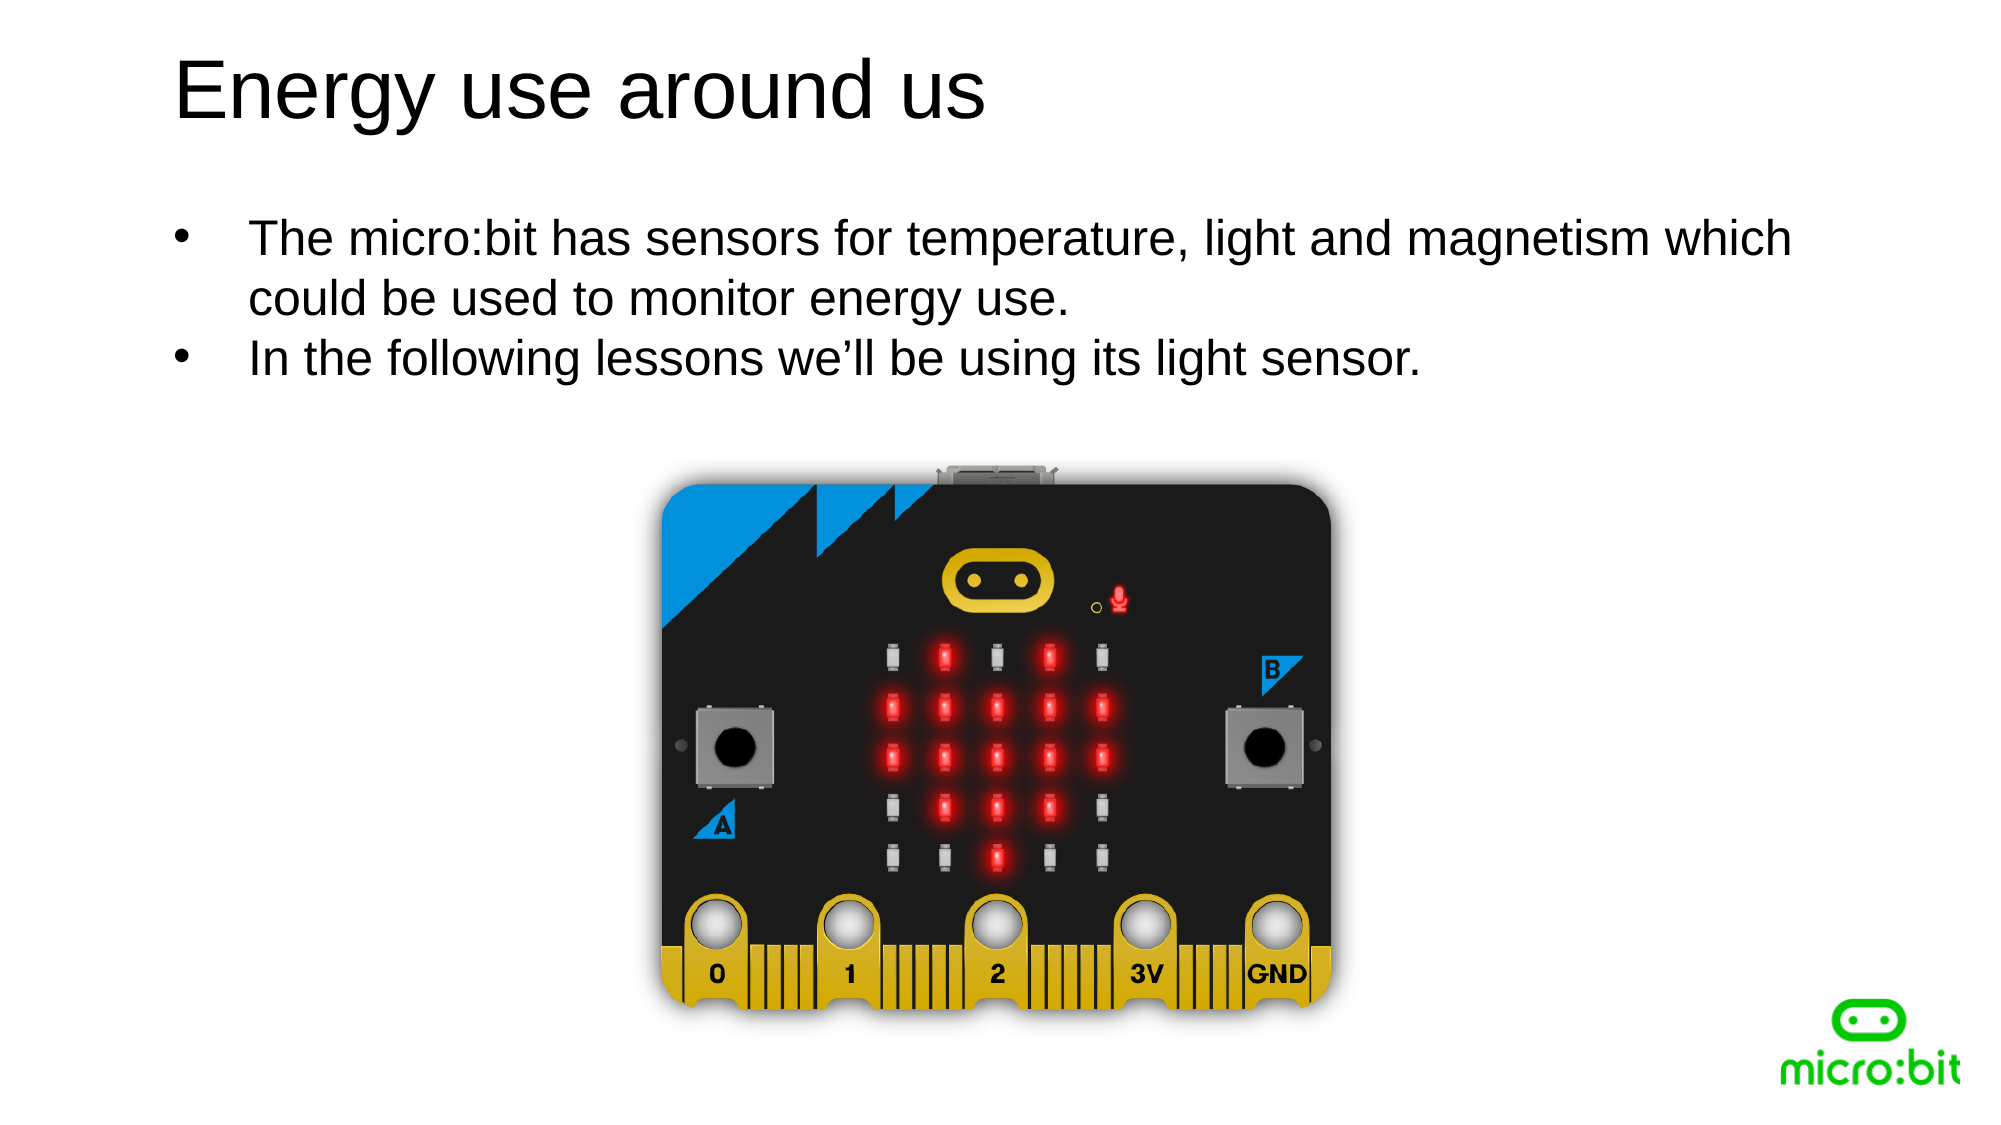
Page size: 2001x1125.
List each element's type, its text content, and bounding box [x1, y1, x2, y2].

picture [634, 459, 1366, 1048]
picture [1780, 998, 1960, 1086]
text_box Energy use around us The micro:bit has sensors for temperature, light and magnetism which could be used to monitor energy use. In the following lessons we’ll be using its light sensor. [158, 21, 1910, 845]
